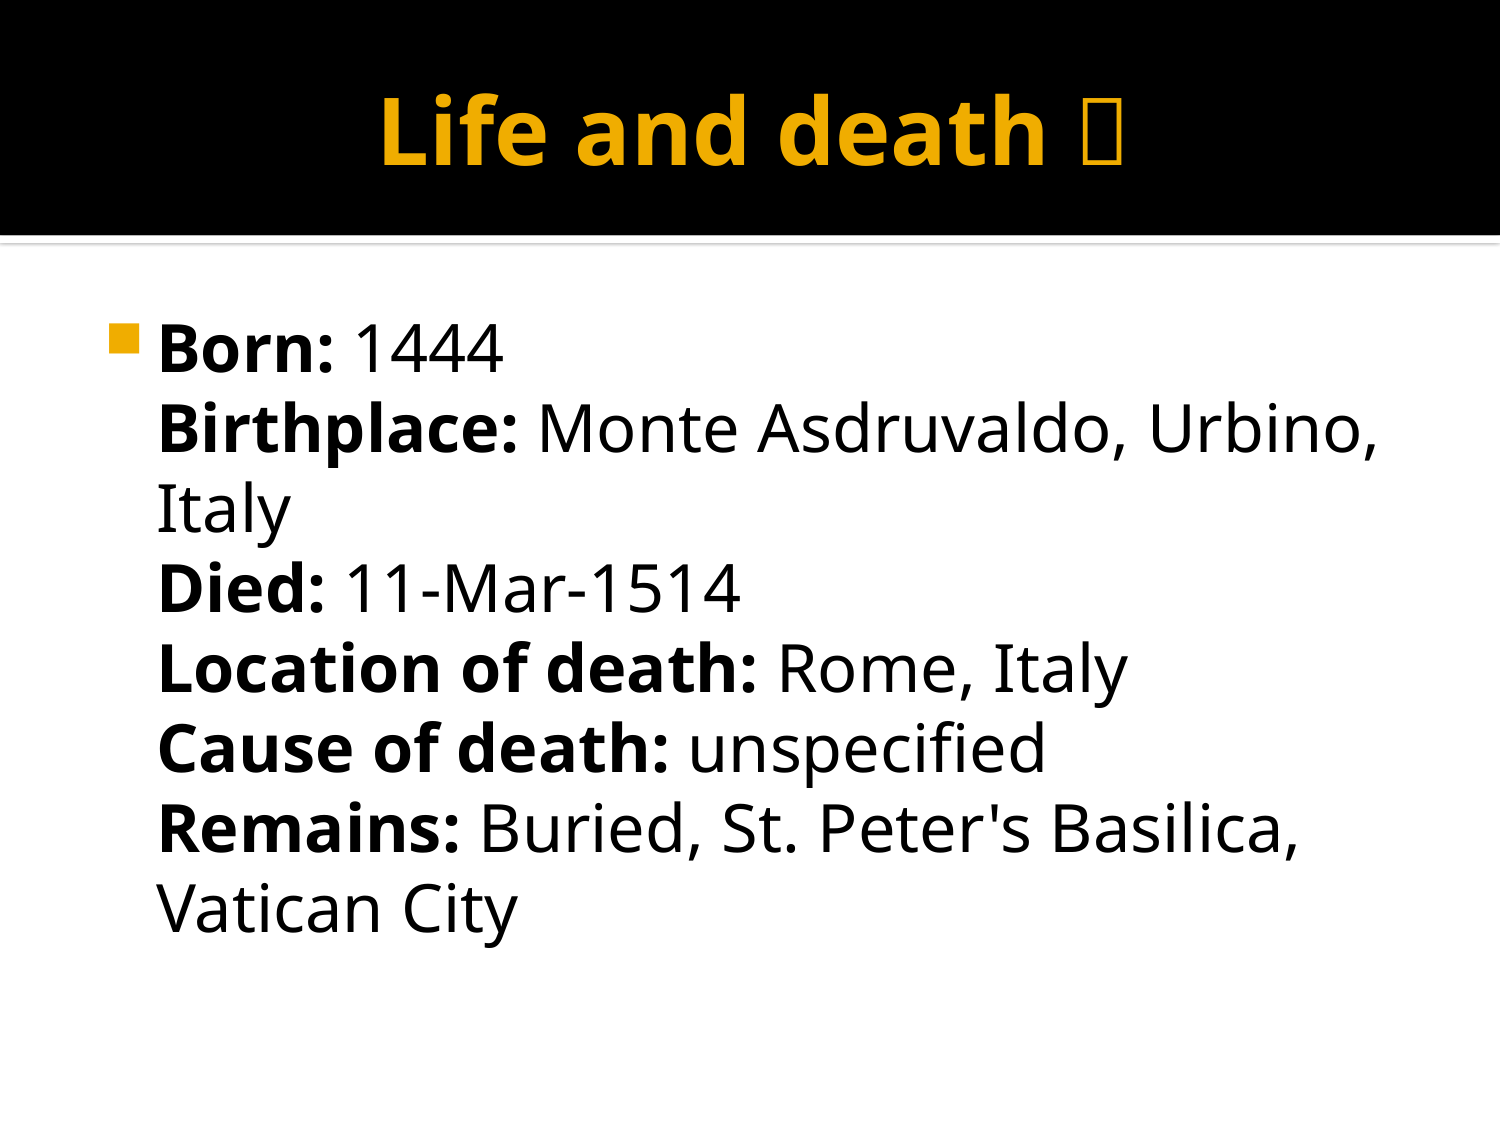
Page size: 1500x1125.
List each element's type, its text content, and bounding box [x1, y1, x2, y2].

title Life and death  [75, 25, 1425, 231]
list Born: 1444 Birthplace: Monte Asdruvaldo, Urbino, Italy Died: 11-Mar-1514 Location of death: Rome, Italy Cause of death: unspecified Remains: Buried, St. Peter's Basilica, Vatican City [75, 291, 1425, 1050]
